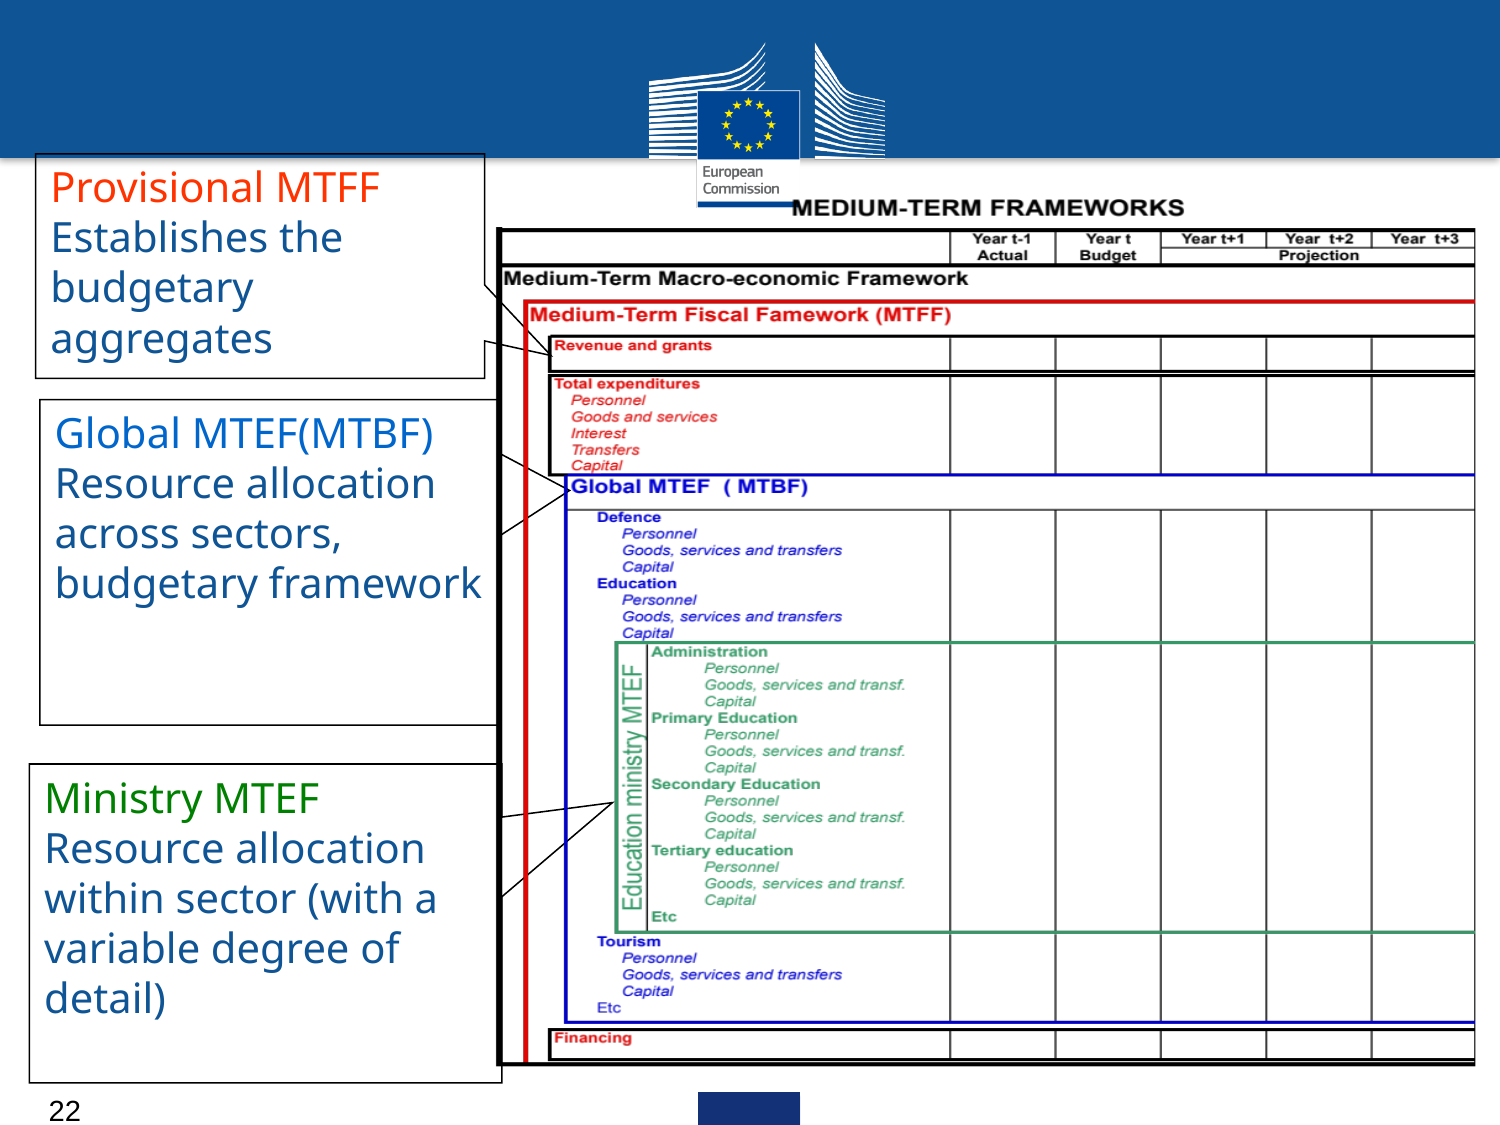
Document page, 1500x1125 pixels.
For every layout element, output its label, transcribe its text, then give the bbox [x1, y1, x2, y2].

text_box Global MTEF(MTBF) Resource allocation across sectors, budgetary framework [39, 399, 484, 726]
text_box Provisional MTFF Establishes the budgetary aggregates [35, 153, 485, 379]
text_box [489, 196, 1476, 1086]
picture [649, 42, 885, 196]
text_box Ministry MTEF Resource allocation within sector (with a variable degree of detail) [29, 763, 484, 1083]
slide_number 22 [0, 1084, 97, 1125]
